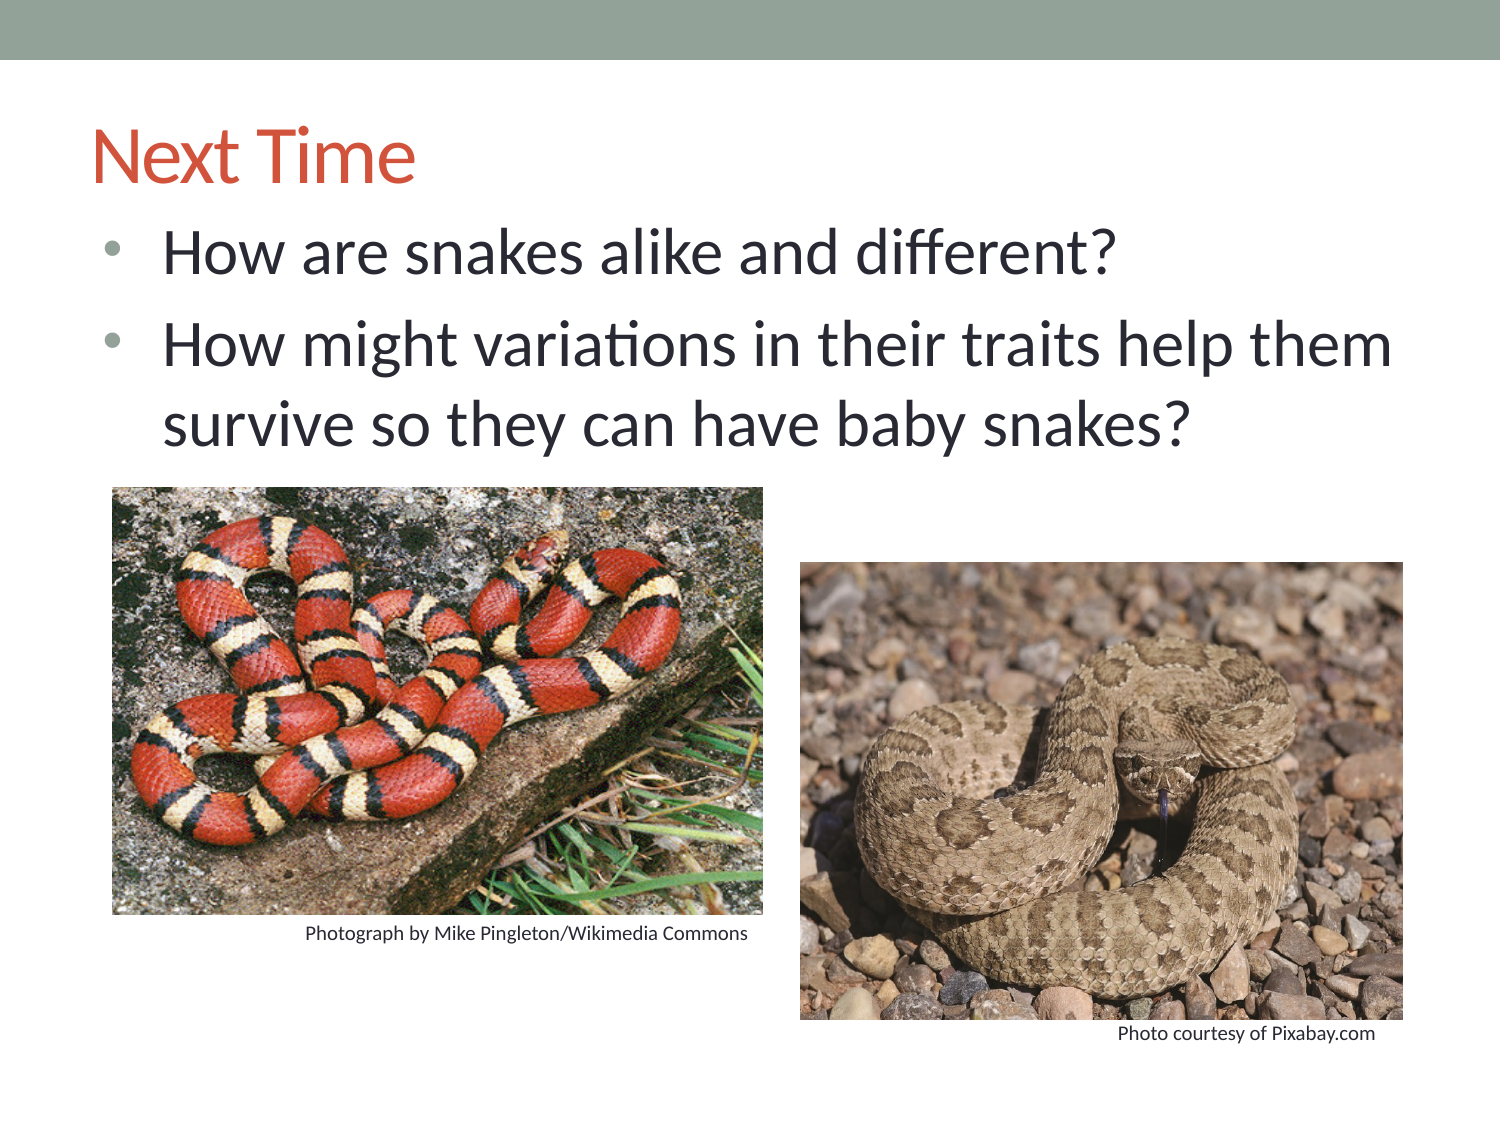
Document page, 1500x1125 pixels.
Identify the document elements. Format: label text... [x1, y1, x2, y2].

picture [112, 487, 763, 916]
picture [799, 562, 1403, 1021]
text_box Photo courtesy of Pixabay.com [1103, 1028, 1391, 1053]
title Next Time [75, 87, 1425, 213]
text_box Photograph by Mike Pingleton/Wikimedia Commons [290, 922, 764, 953]
list How are snakes alike and different? How might variations in their traits help them survive so they can have baby snakes? [87, 200, 1425, 450]
